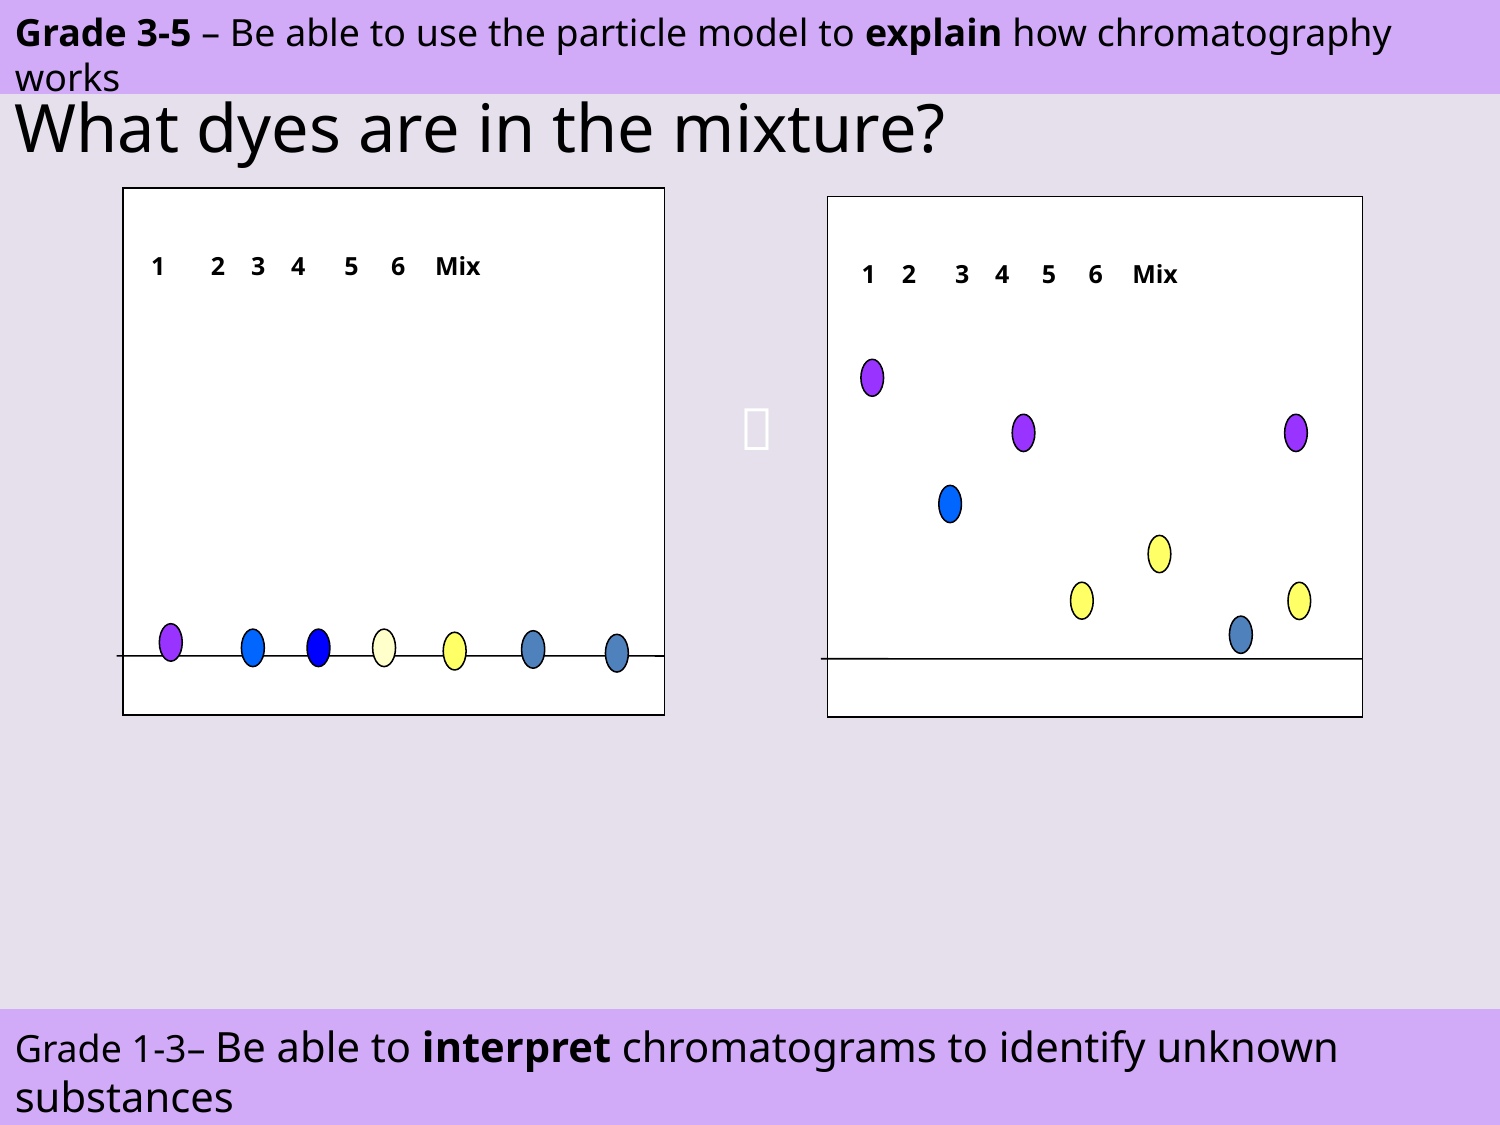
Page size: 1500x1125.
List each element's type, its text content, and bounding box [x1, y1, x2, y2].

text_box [831, 196, 1363, 718]
text_box Grade 1-3– Be able to interpret chromatograms to identify unknown substances [0, 1013, 1500, 1125]
text_box Grade 3-5 – Be able to use the particle model to explain how chromatography works [0, 1, 1500, 307]
text_box [0, 307, 1500, 1011]
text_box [116, 187, 827, 716]
